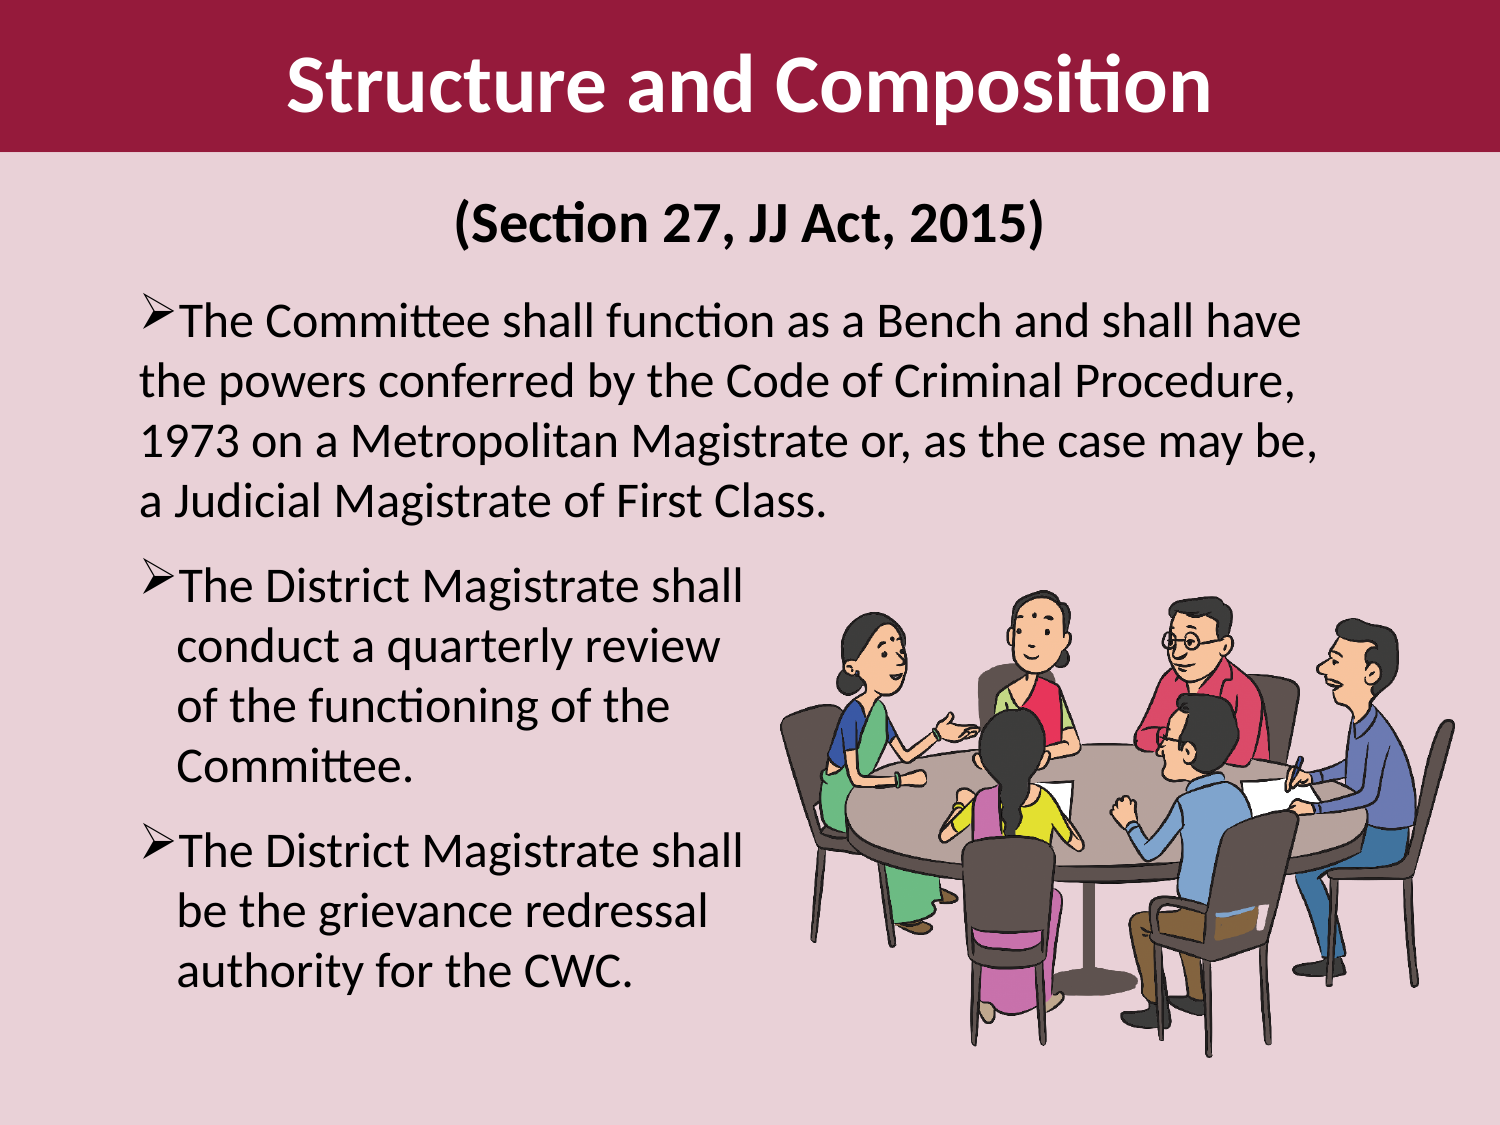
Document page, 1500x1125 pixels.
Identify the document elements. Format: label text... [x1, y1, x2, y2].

title Structure and Composition [0, 21, 1500, 122]
list The Committee shall function as a Bench and shall have the powers conferred by the Code of Criminal Procedure, 1973 on a Metropolitan Magistrate or, as the case may be, a Judicial Magistrate of First Class. [124, 280, 1335, 922]
text_box The District Magistrate shall conduct a quarterly review of the functioning of the Committee. The District Magistrate shall be the grievance redressal authority for the CWC. [124, 545, 763, 1057]
picture [780, 590, 1455, 1058]
text_box (Section 27, JJ Act, 2015) [0, 176, 1500, 262]
